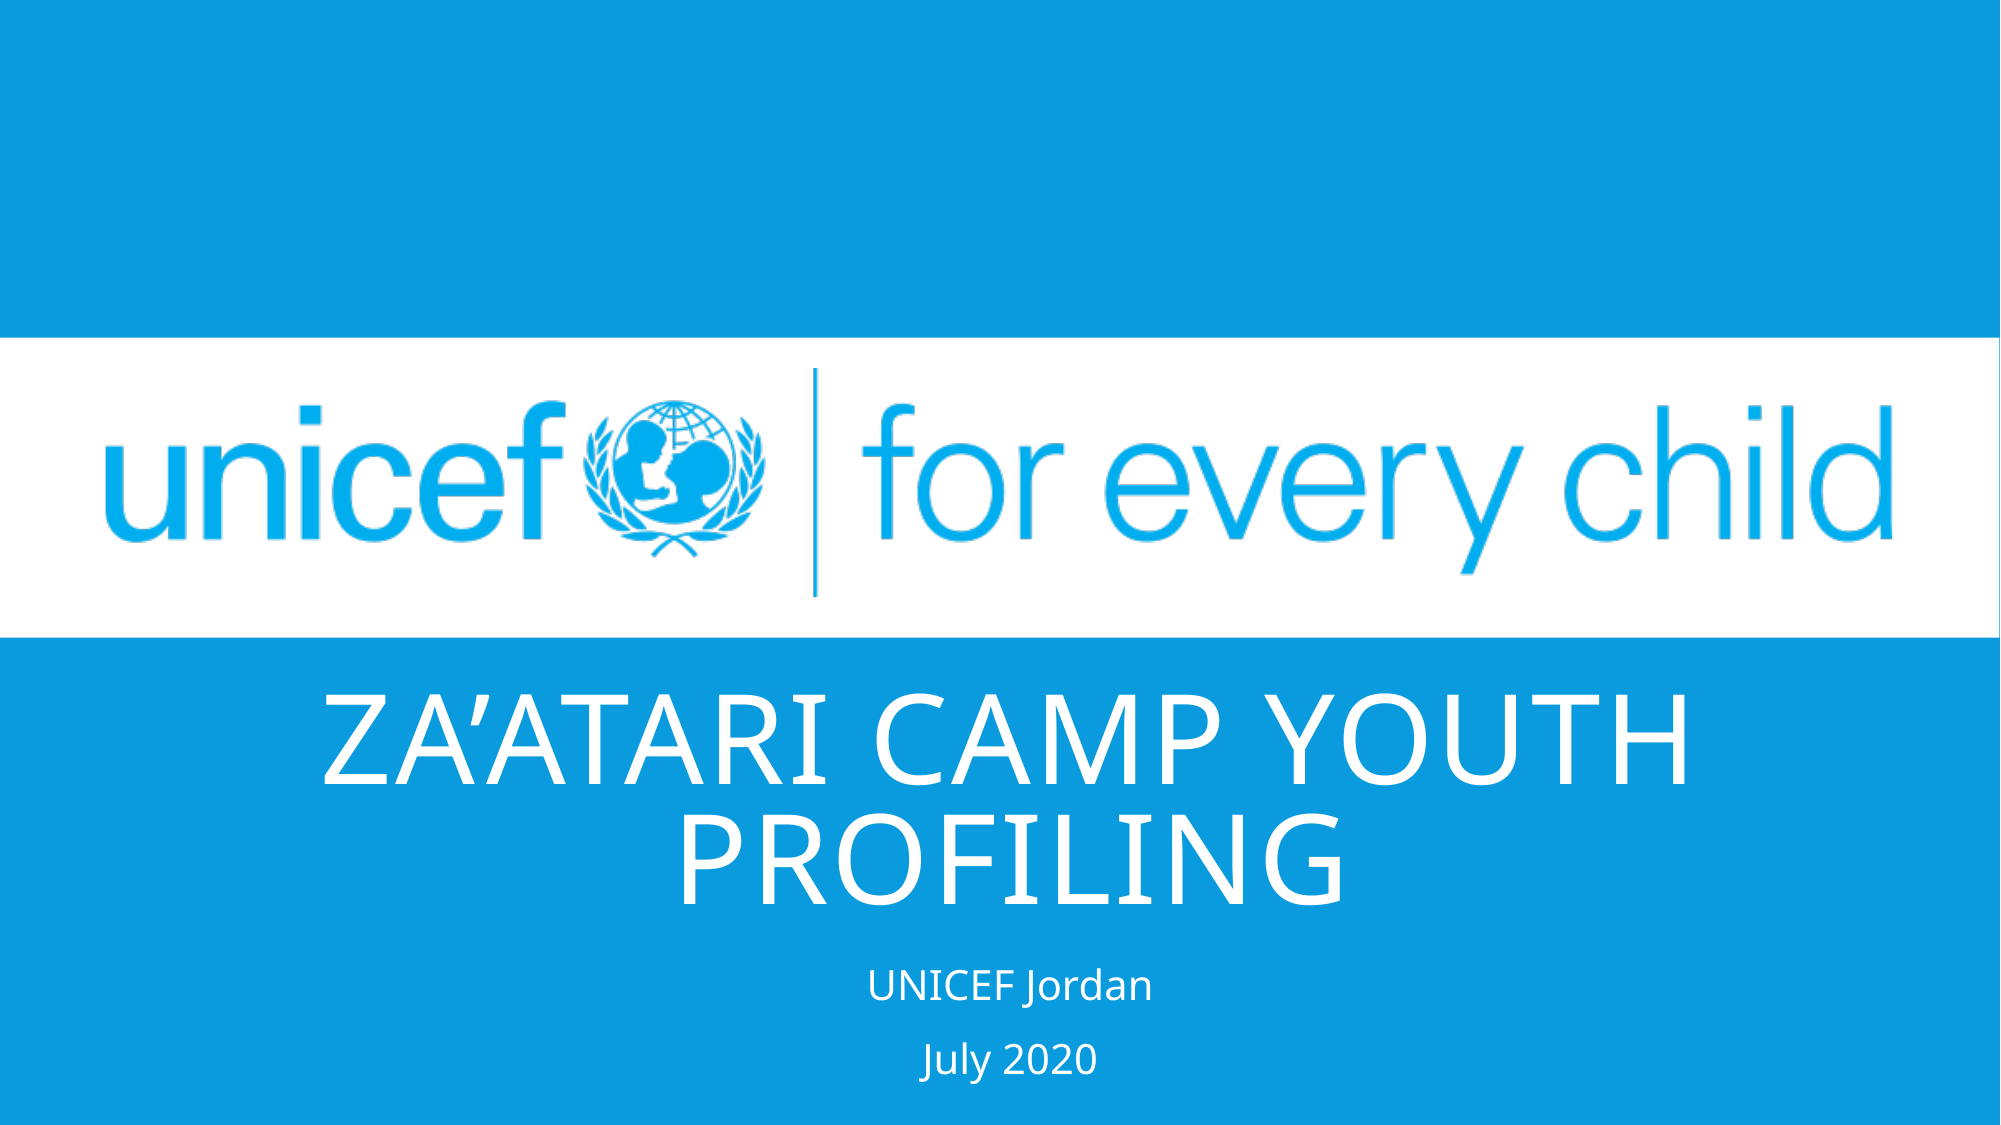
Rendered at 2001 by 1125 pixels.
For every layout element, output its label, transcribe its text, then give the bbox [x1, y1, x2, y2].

picture [817, 368, 1897, 598]
picture [103, 368, 813, 598]
subtitle UNICEF Jordan July 2020 [260, 956, 1761, 1095]
title Za’atari Camp Youth Profiling [70, 666, 1952, 952]
